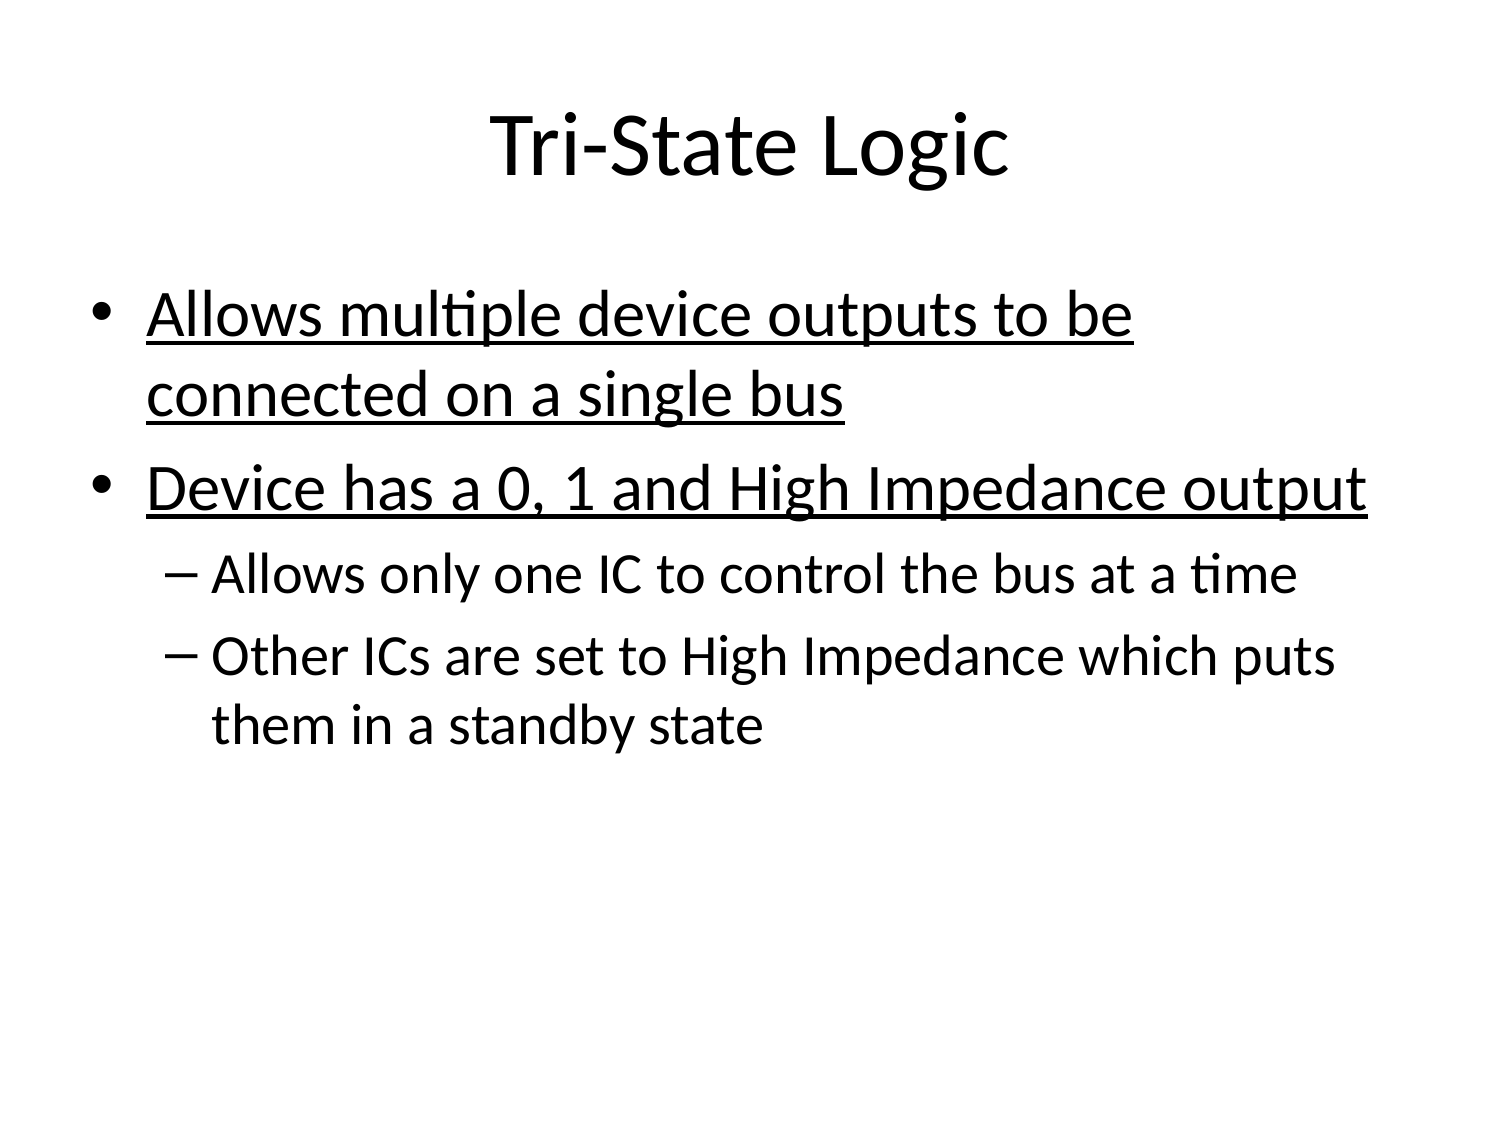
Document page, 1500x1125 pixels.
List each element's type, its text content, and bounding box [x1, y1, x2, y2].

list Allows multiple device outputs to be connected on a single bus Device has a 0, 1 and High Impedance output Allows only one IC to control the bus at a time Other ICs are set to High Impedance which puts them in a standby state [75, 262, 1425, 1005]
title Tri-State Logic [75, 45, 1425, 233]
